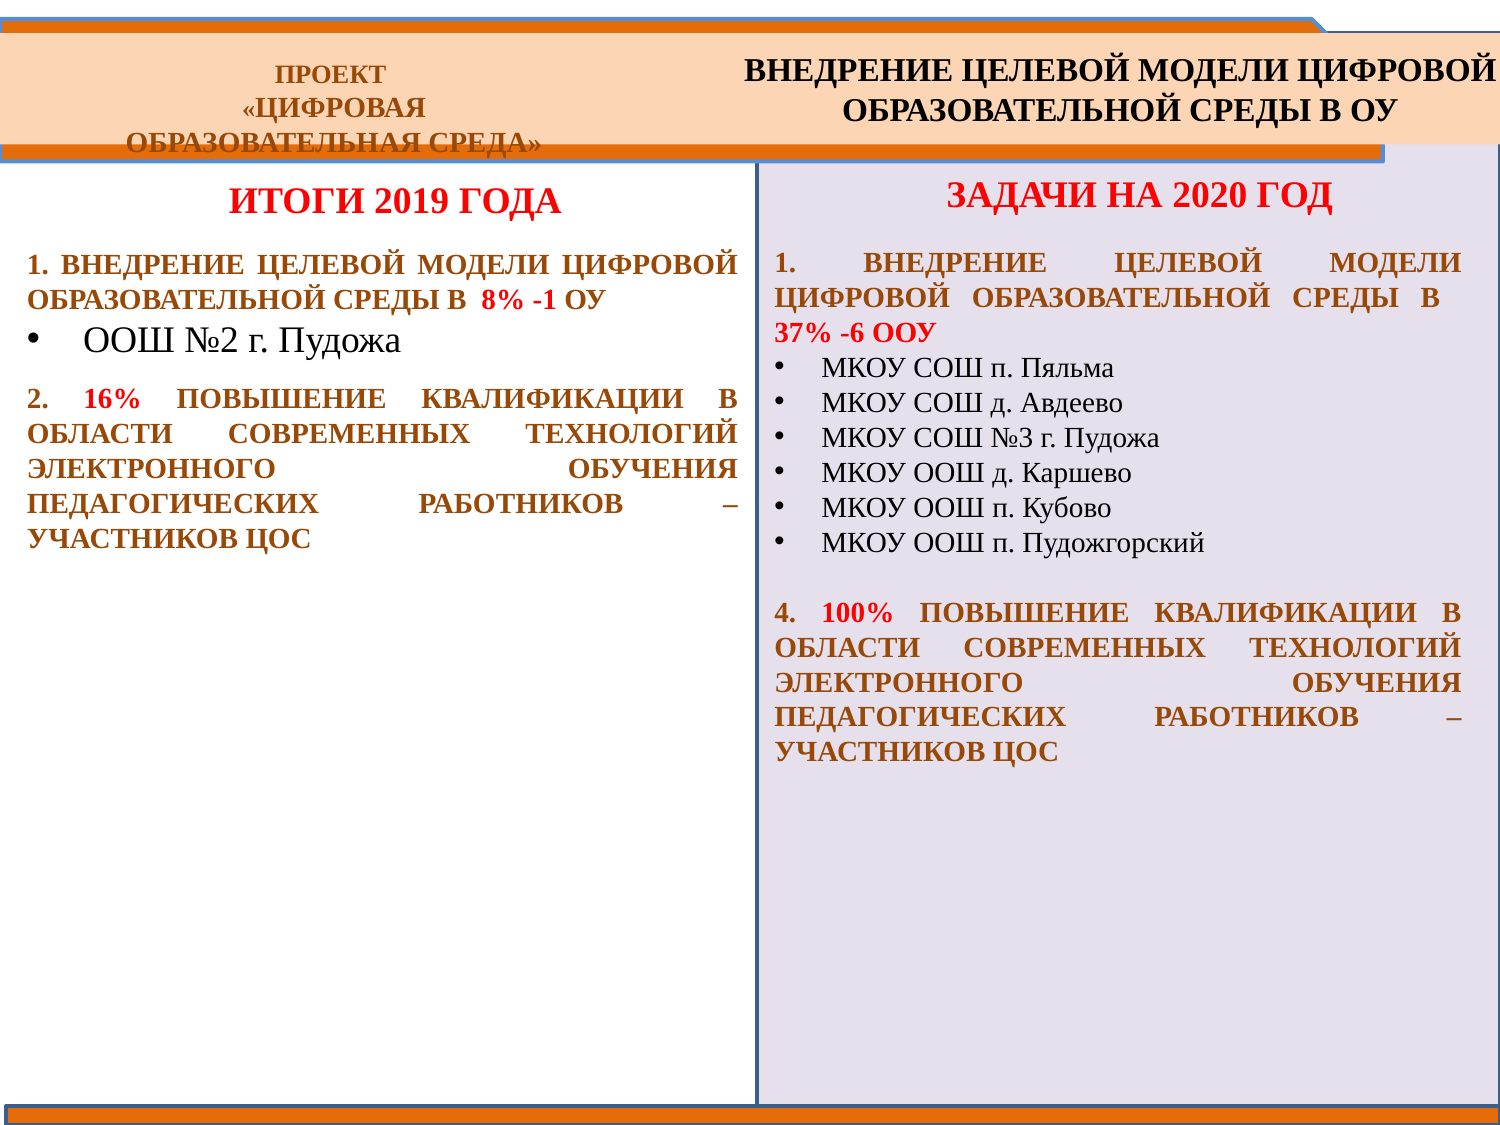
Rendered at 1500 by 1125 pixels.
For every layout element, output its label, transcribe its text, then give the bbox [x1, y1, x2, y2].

text_box [0, 146, 83, 164]
text_box 1. ВНЕДРЕНИЕ ЦЕЛЕВОЙ МОДЕЛИ ЦИФРОВОЙ ОБРАЗОВАТЕЛЬНОЙ СРЕДЫ В 8% -1 ОУ ООШ №2 г. Пудожа 2. 16% ПОВЫШЕНИЕ КВАЛИФИКАЦИИ В ОБЛАСТИ СОВРЕМЕННЫХ ТЕХНОЛОГИЙ ЭЛЕКТРОННОГО ОБУЧЕНИЯ ПЕДАГОГИЧЕСКИХ РАБОТНИКОВ – УЧАСТНИКОВ ЦОС [12, 217, 753, 582]
text_box [755, 146, 1500, 1108]
text_box ЗАДАЧИ НА 2020 ГОД [931, 163, 1348, 223]
text_box [0, 16, 1327, 31]
text_box ВНЕДРЕНИЕ ЦЕЛЕВОЙ МОДЕЛИ ЦИФРОВОЙ ОБРАЗОВАТЕЛЬНОЙ СРЕДЫ В ОУ [729, 40, 1500, 136]
text_box [585, 146, 1385, 164]
text_box ИТОГИ 2019 ГОДА [214, 168, 577, 217]
text_box 1. ВНЕДРЕНИЕ ЦЕЛЕВОЙ МОДЕЛИ ЦИФРОВОЙ ОБРАЗОВАТЕЛЬНОЙ СРЕДЫ В 37% -6 ООУ МКОУ СОШ п. Пяльма МКОУ СОШ д. Авдеево МКОУ СОШ №3 г. Пудожа МКОУ ООШ д. Каршево МКОУ ООШ п. Кубово МКОУ ООШ п. Пудожгорский 4. 100% ПОВЫШЕНИЕ КВАЛИФИКАЦИИ В ОБЛАСТИ СОВРЕМЕННЫХ ТЕХНОЛОГИЙ ЭЛЕКТРОННОГО ОБУЧЕНИЯ ПЕДАГОГИЧЕСКИХ РАБОТНИКОВ – УЧАСТНИКОВ ЦОС [759, 235, 1477, 776]
text_box ПРОЕКТ «ЦИФРОВАЯ ОБРАЗОВАТЕЛЬНАЯ СРЕДА» [83, 49, 585, 167]
text_box [4, 1104, 1500, 1125]
text_box [0, 31, 1500, 146]
